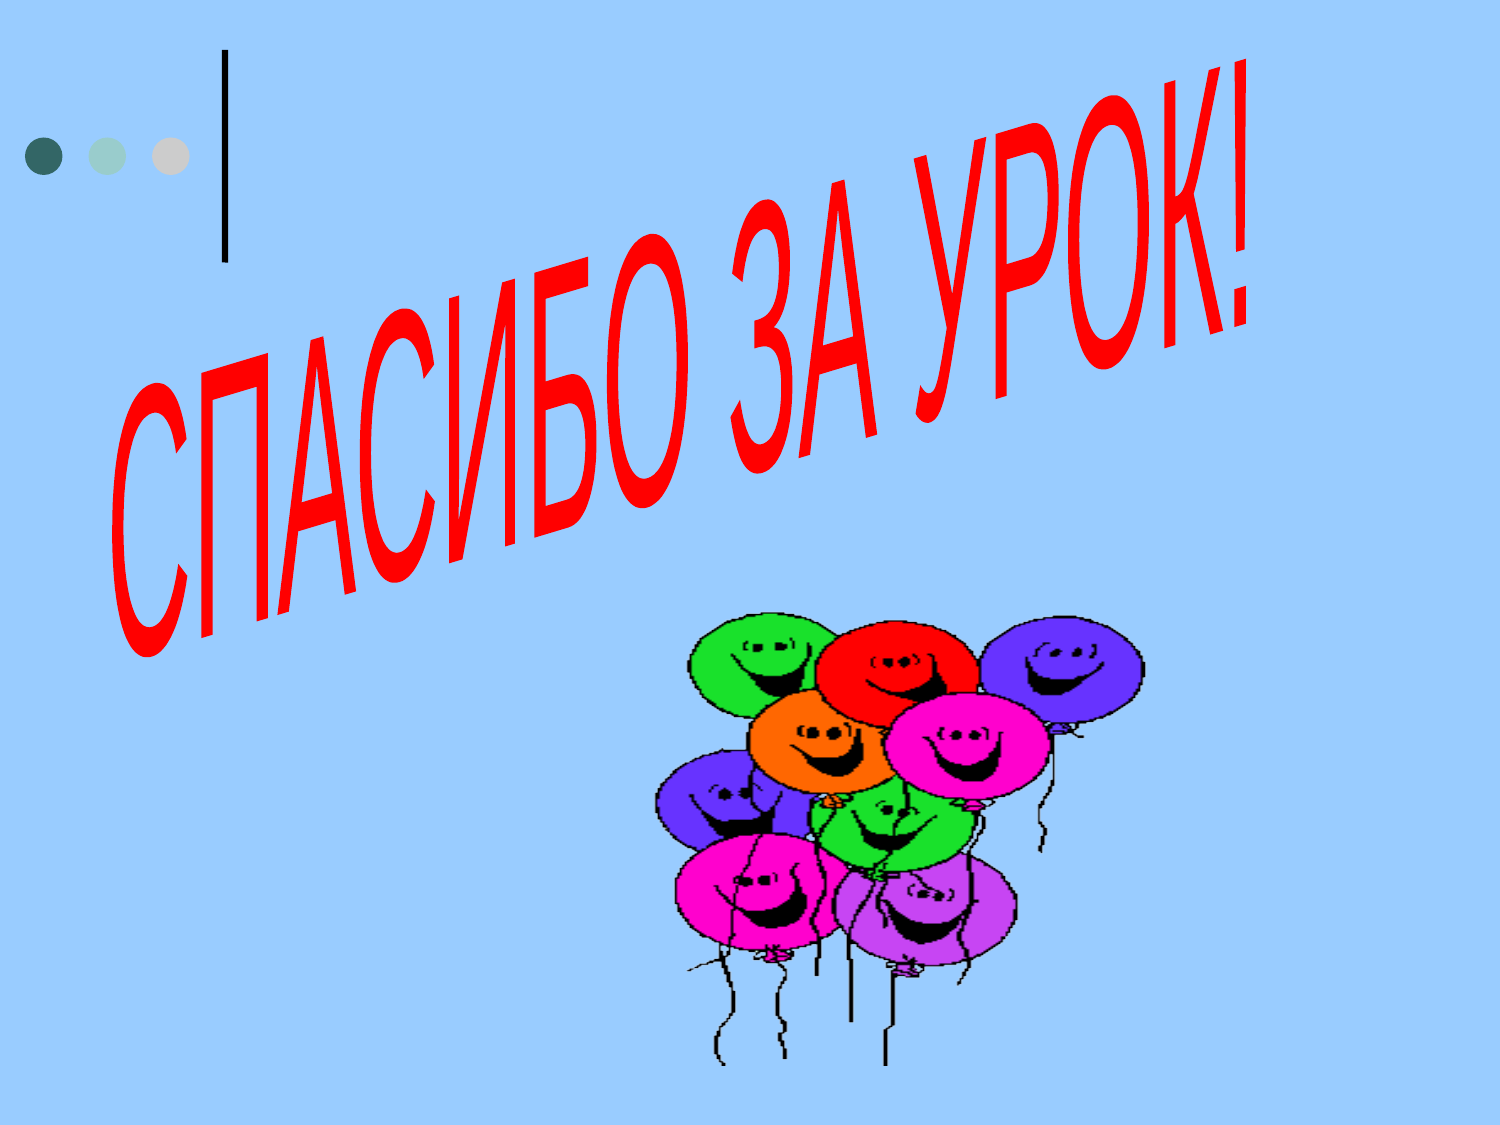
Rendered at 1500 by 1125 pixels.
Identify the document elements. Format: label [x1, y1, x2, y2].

list [53, 243, 1404, 986]
picture [572, 467, 1225, 1066]
